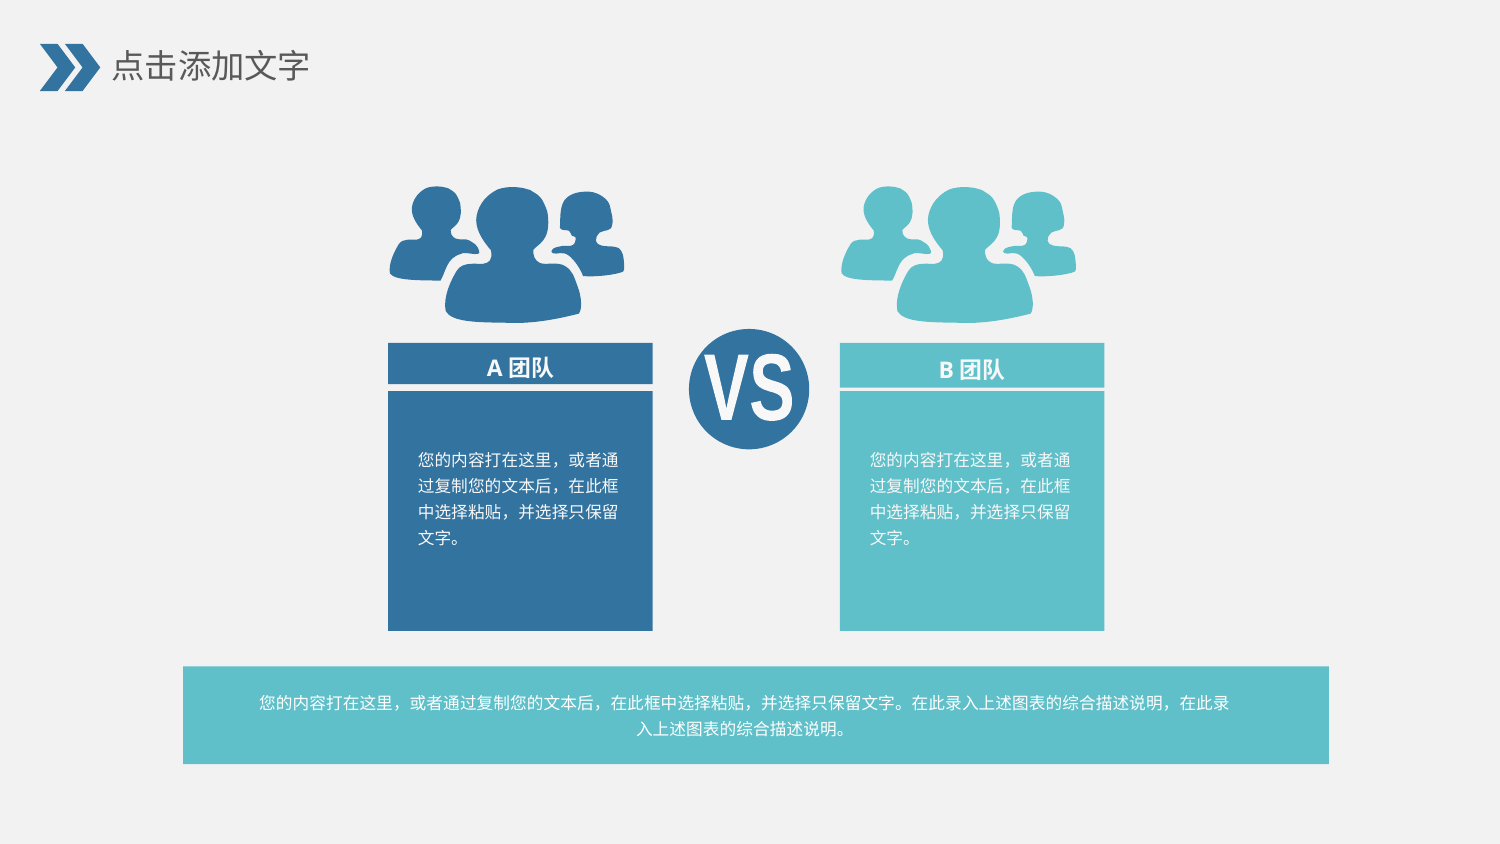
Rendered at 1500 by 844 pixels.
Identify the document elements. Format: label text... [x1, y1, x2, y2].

text_box [181, 664, 1331, 766]
text_box B团队 [839, 342, 1105, 388]
text_box 您的内容打在这里，或者通过复制您的文本后，在此框中选择粘贴，并选择只保留文字。在此录入上述图表的综合描述说明，在此录入上述图表的综合描述说明。 [253, 684, 1236, 741]
text_box 您的内容打在这里，或者通过复制您的文本后，在此框中选择粘贴，并选择只保留文字。 [407, 439, 638, 553]
text_box A团队 [388, 342, 653, 385]
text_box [387, 185, 626, 325]
text_box [839, 391, 1105, 631]
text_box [688, 328, 810, 450]
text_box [839, 185, 1077, 325]
text_box [388, 391, 653, 631]
text_box 您的内容打在这里，或者通过复制您的文本后，在此框中选择粘贴，并选择只保留文字。 [859, 439, 1090, 553]
